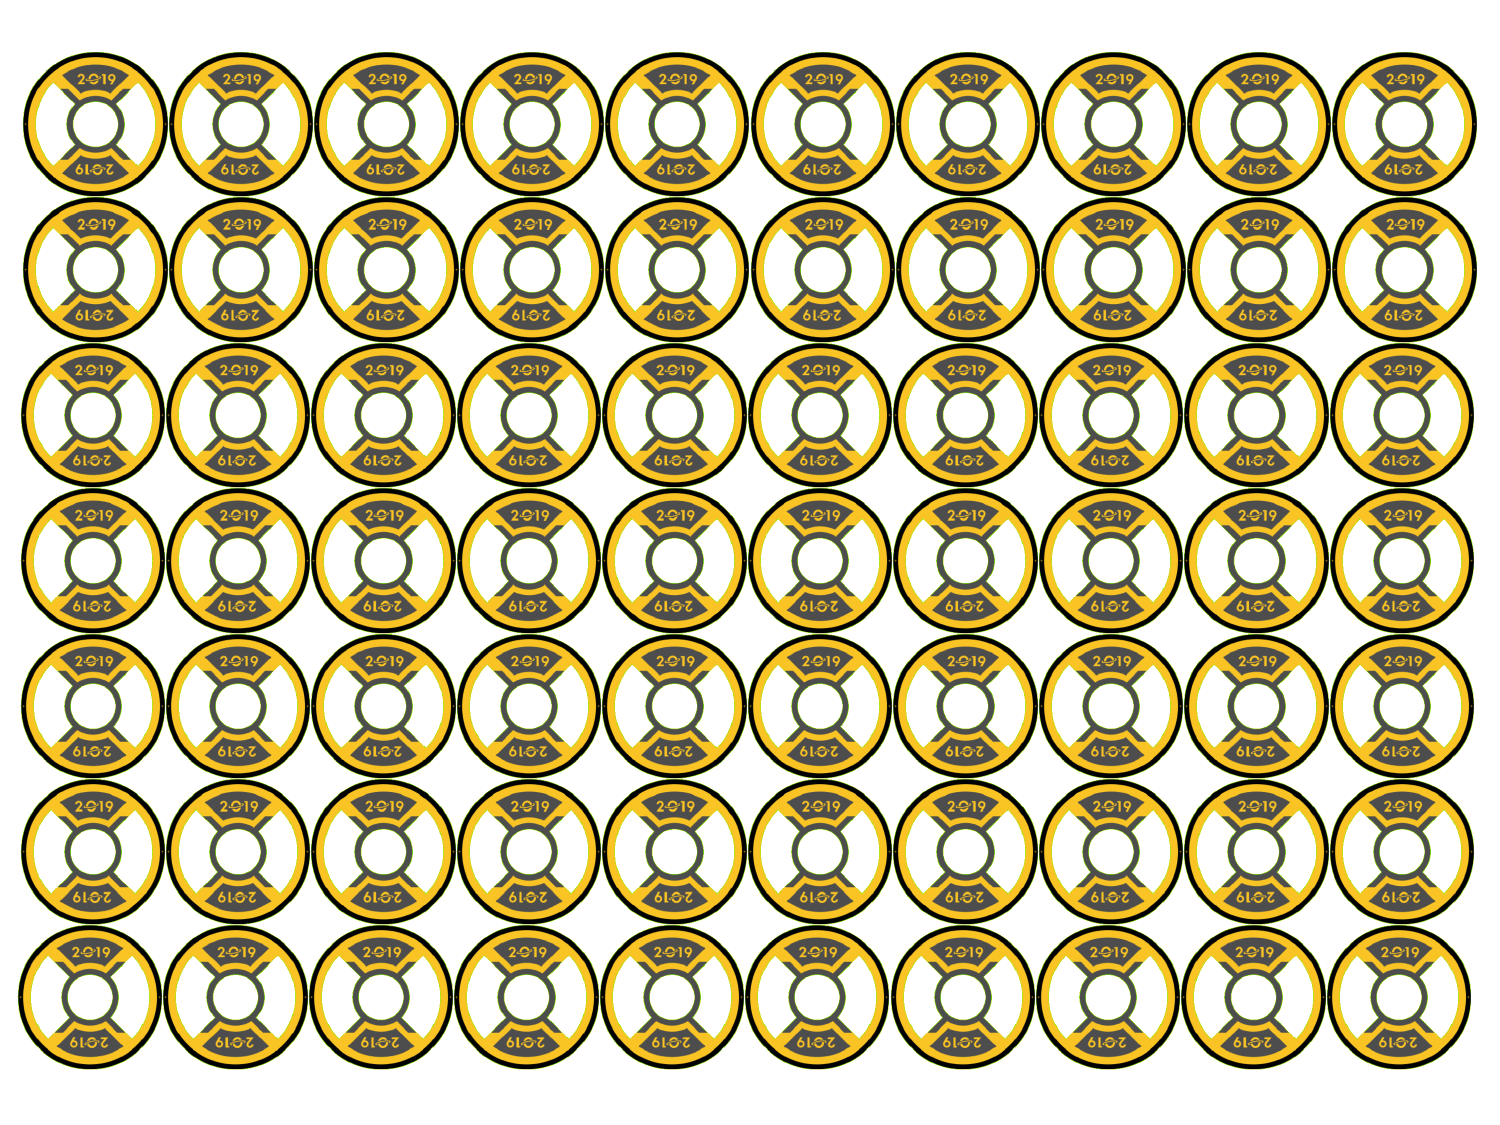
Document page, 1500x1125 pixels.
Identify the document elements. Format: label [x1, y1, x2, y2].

text_box [22, 196, 1478, 343]
text_box [22, 51, 1478, 196]
text_box [17, 924, 1472, 1070]
text_box [19, 778, 1475, 925]
text_box [19, 342, 1475, 487]
text_box [19, 487, 1475, 633]
text_box [19, 633, 1475, 778]
